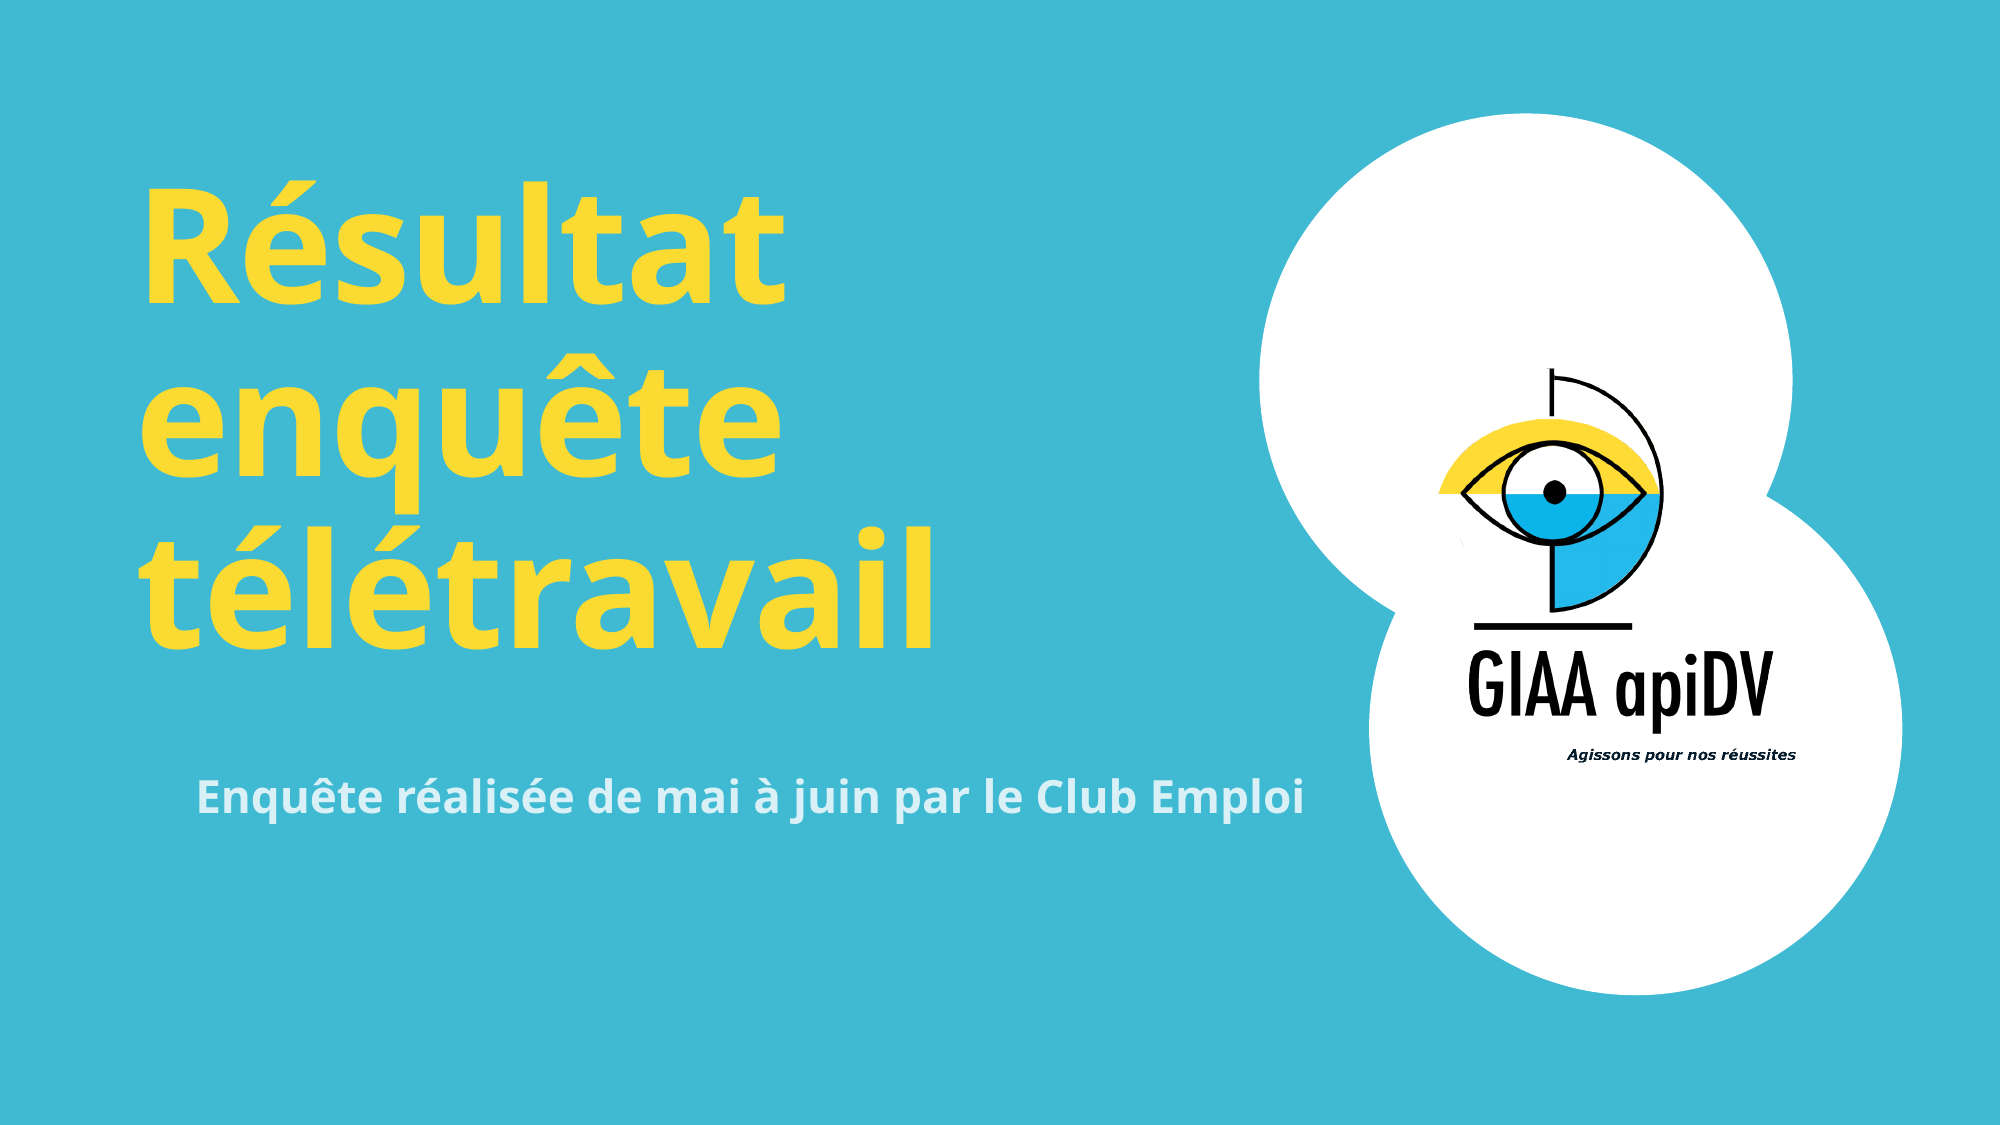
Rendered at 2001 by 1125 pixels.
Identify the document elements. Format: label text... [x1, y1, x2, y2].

picture [1304, 322, 1809, 782]
title Résultat enquête télétravail [120, 157, 1321, 692]
subtitle Enquête réalisée de mai à juin par le Club Emploi [180, 766, 1381, 917]
